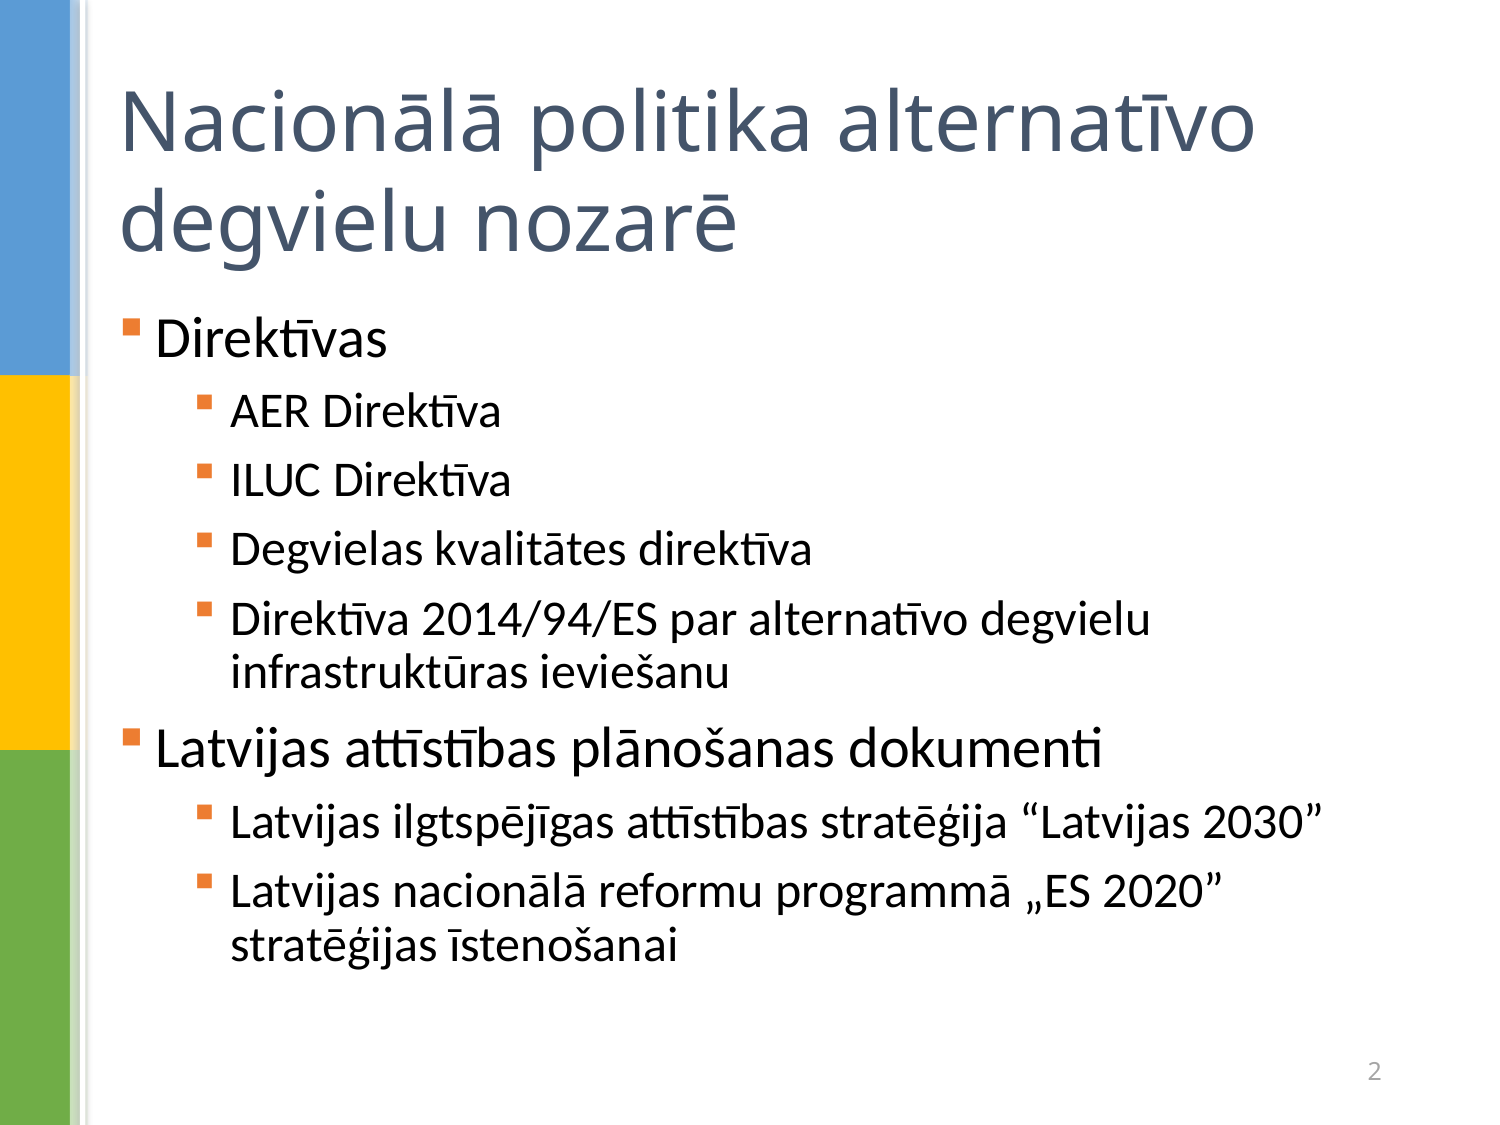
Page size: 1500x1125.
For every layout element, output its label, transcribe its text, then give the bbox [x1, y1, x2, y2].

slide_number 2 [993, 1042, 1397, 1103]
list Direktīvas AER Direktīva ILUC Direktīva Degvielas kvalitātes direktīva Direktīva 2014/94/ES par alternatīvo degvielu infrastruktūras ieviešanu Latvijas attīstības plānošanas dokumenti Latvijas ilgtspējīgas attīstības stratēģija “Latvijas 2030” Latvijas nacionālā reformu programmā „ES 2020” stratēģijas īstenošanai [103, 299, 1397, 1014]
title Nacionālā politika alternatīvo degvielu nozarē [103, 59, 1397, 278]
